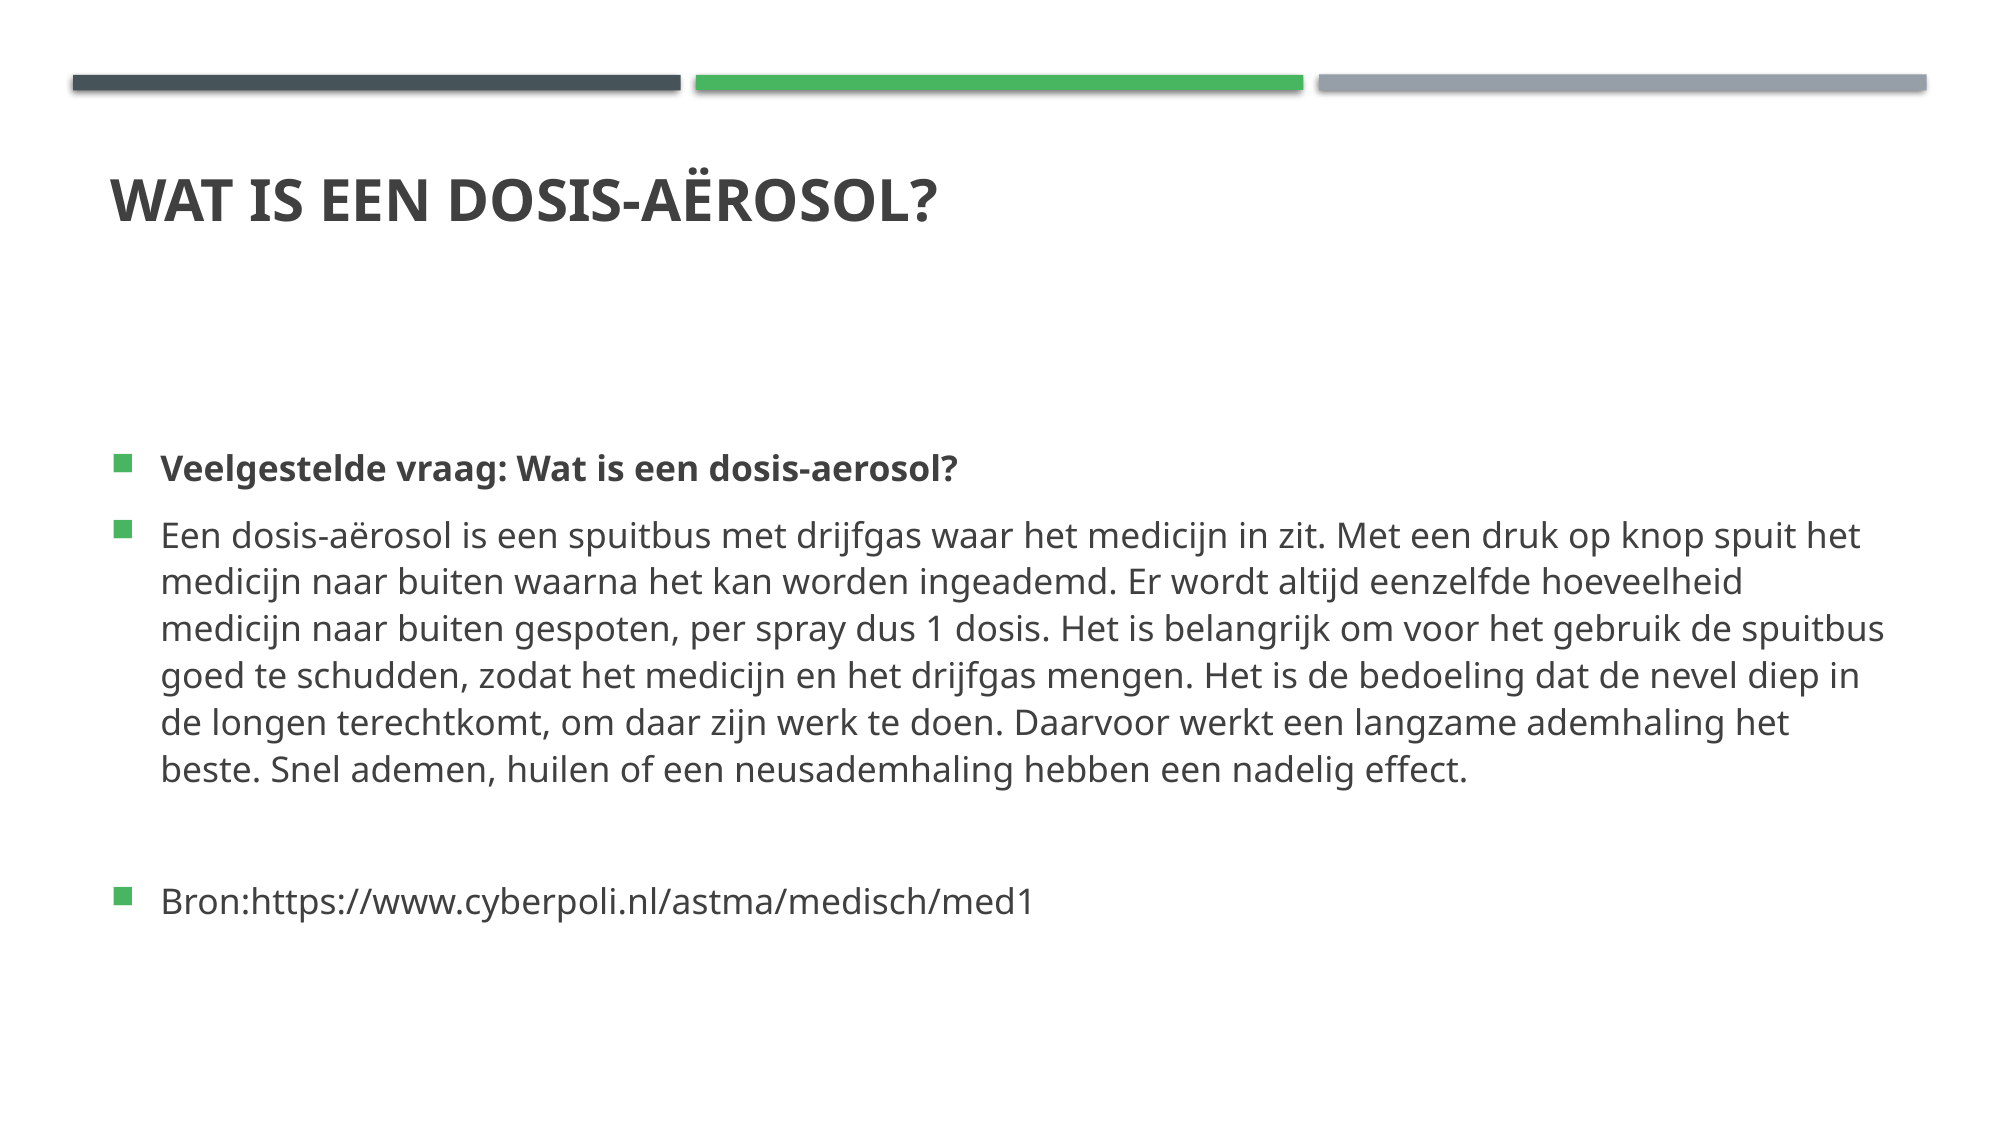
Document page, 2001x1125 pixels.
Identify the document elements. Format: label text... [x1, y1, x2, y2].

title Wat is een dosis-aërosol? [95, 115, 1905, 311]
list Veelgestelde vraag: Wat is een dosis-aerosol? Een dosis-aërosol is een spuitbus met drijfgas waar het medicijn in zit. Met een druk op knop spuit het medicijn naar buiten waarna het kan worden ingeademd. Er wordt altijd eenzelfde hoeveelheid medicijn naar buiten gespoten, per spray dus 1 dosis. Het is belangrijk om voor het gebruik de spuitbus goed te schudden, zodat het medicijn en het drijfgas mengen. Het is de bedoeling dat de nevel diep in de longen terechtkomt, om daar zijn werk te doen. Daarvoor werkt een langzame ademhaling het beste. Snel ademen, huilen of een neusademhaling hebben een nadelig effect. Bron:https://www.cyberpoli.nl/astma/medisch/med1 [95, 383, 1905, 981]
